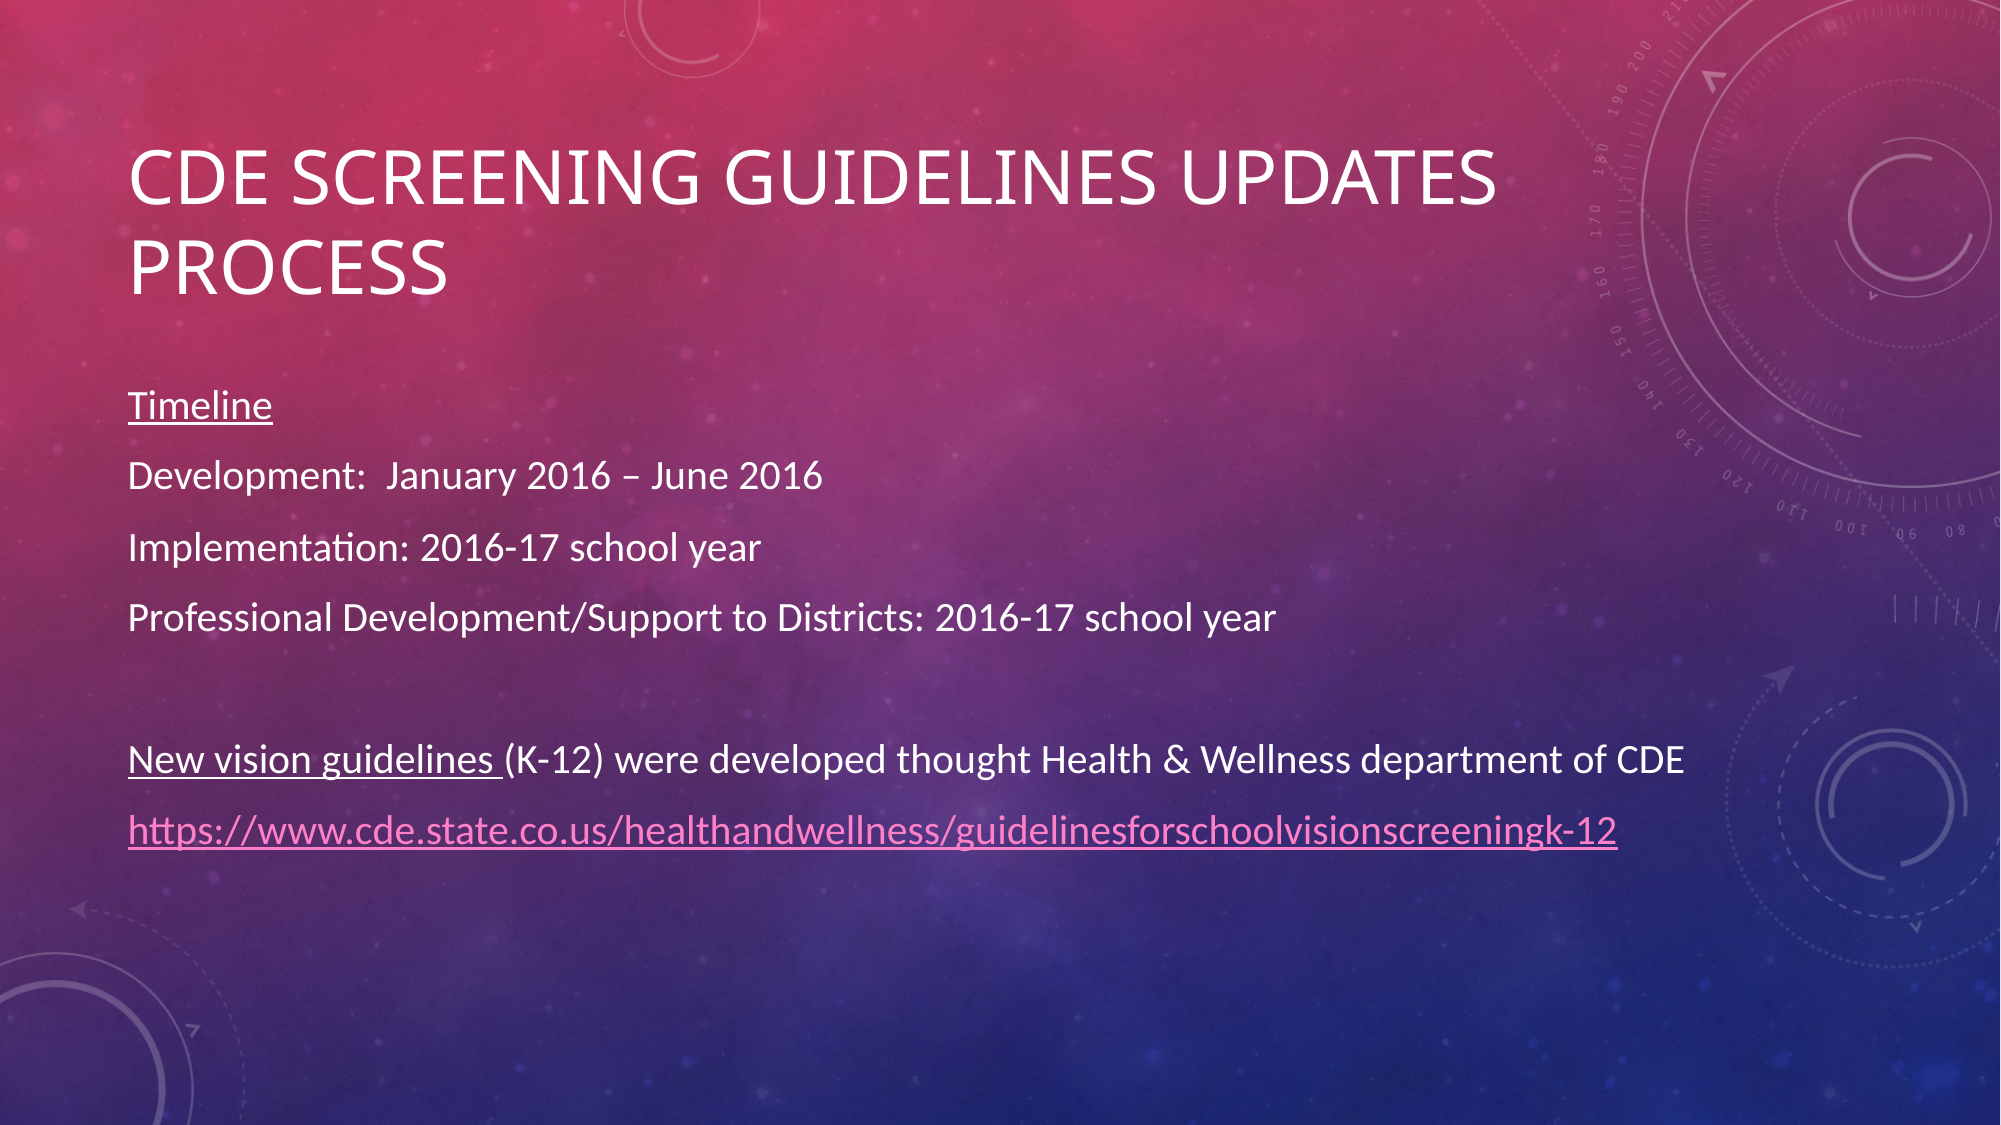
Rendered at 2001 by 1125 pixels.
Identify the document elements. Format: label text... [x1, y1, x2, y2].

list Timeline Development: January 2016 – June 2016 Implementation: 2016-17 school year Professional Development/Support to Districts: 2016-17 school year New vision guidelines (K-12) were developed thought Health & Wellness department of CDE https://www.cde.state.co.us/healthandwellness/guidelinesforschoolvisionscreeningk-12 [112, 351, 1775, 950]
picture [0, 0, 2001, 1125]
title CDE Screening guidelines updates process [112, 99, 1775, 339]
